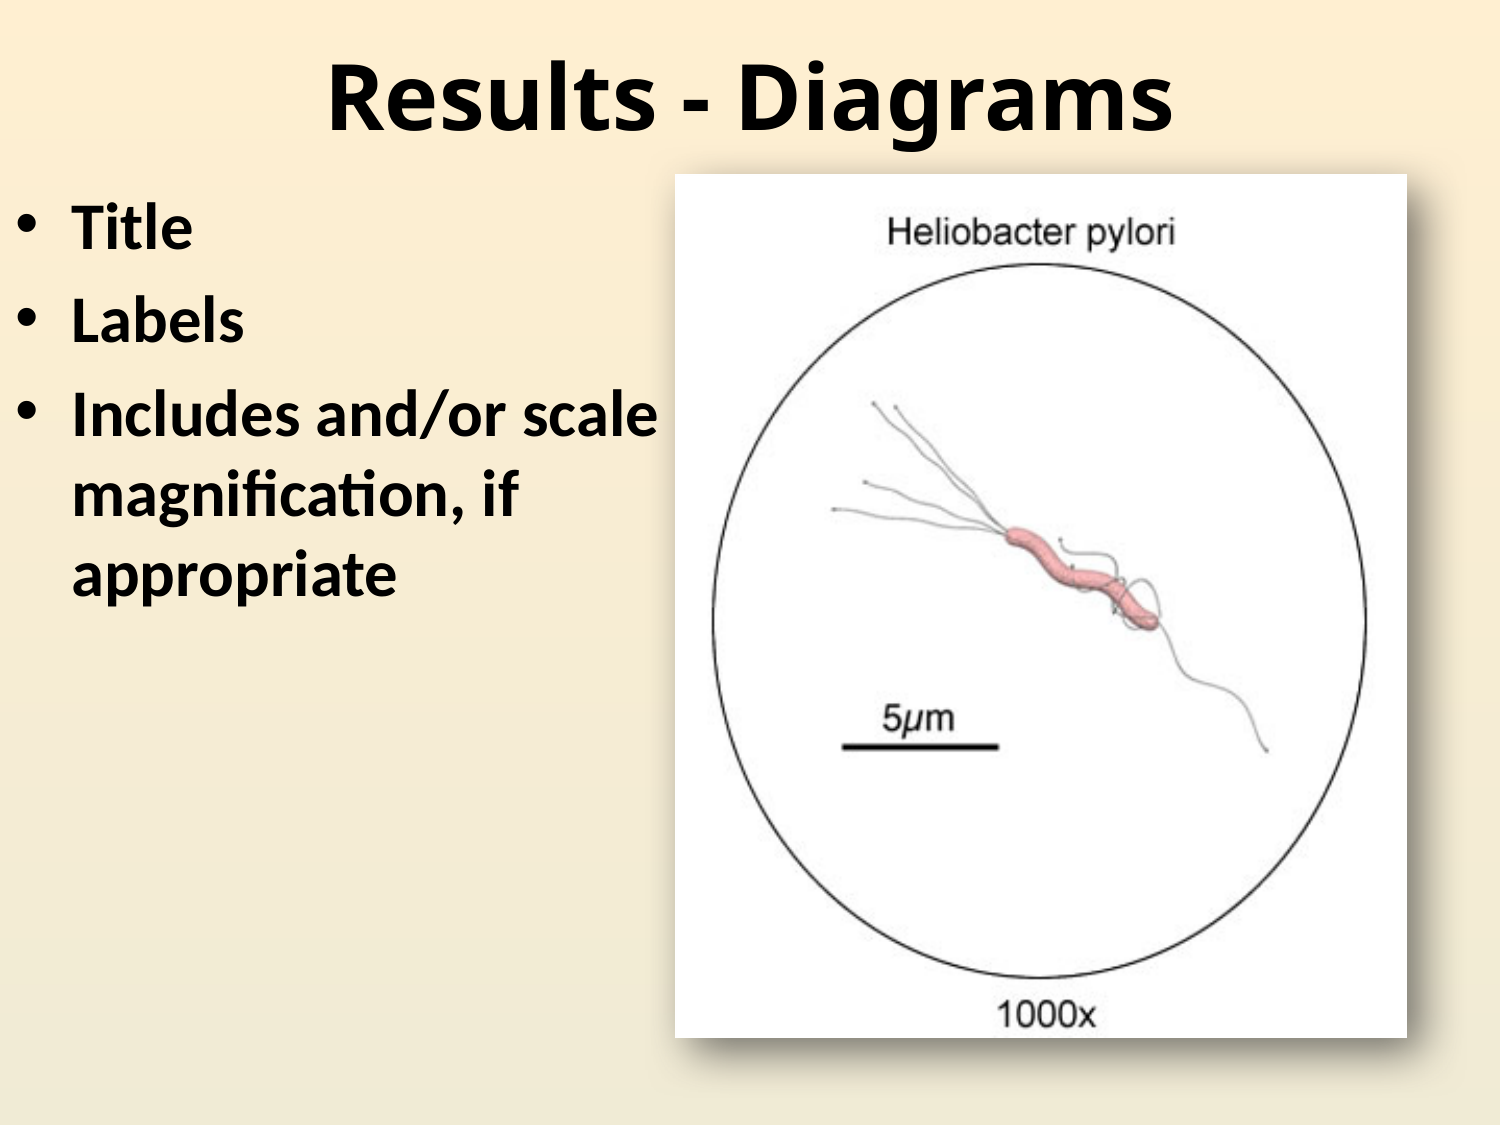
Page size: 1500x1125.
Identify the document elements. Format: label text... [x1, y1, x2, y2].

list Title Labels Includes and/or scale magnification, if appropriate [0, 174, 670, 1025]
title Results - Diagrams [75, 0, 1425, 174]
picture [674, 174, 1407, 1038]
